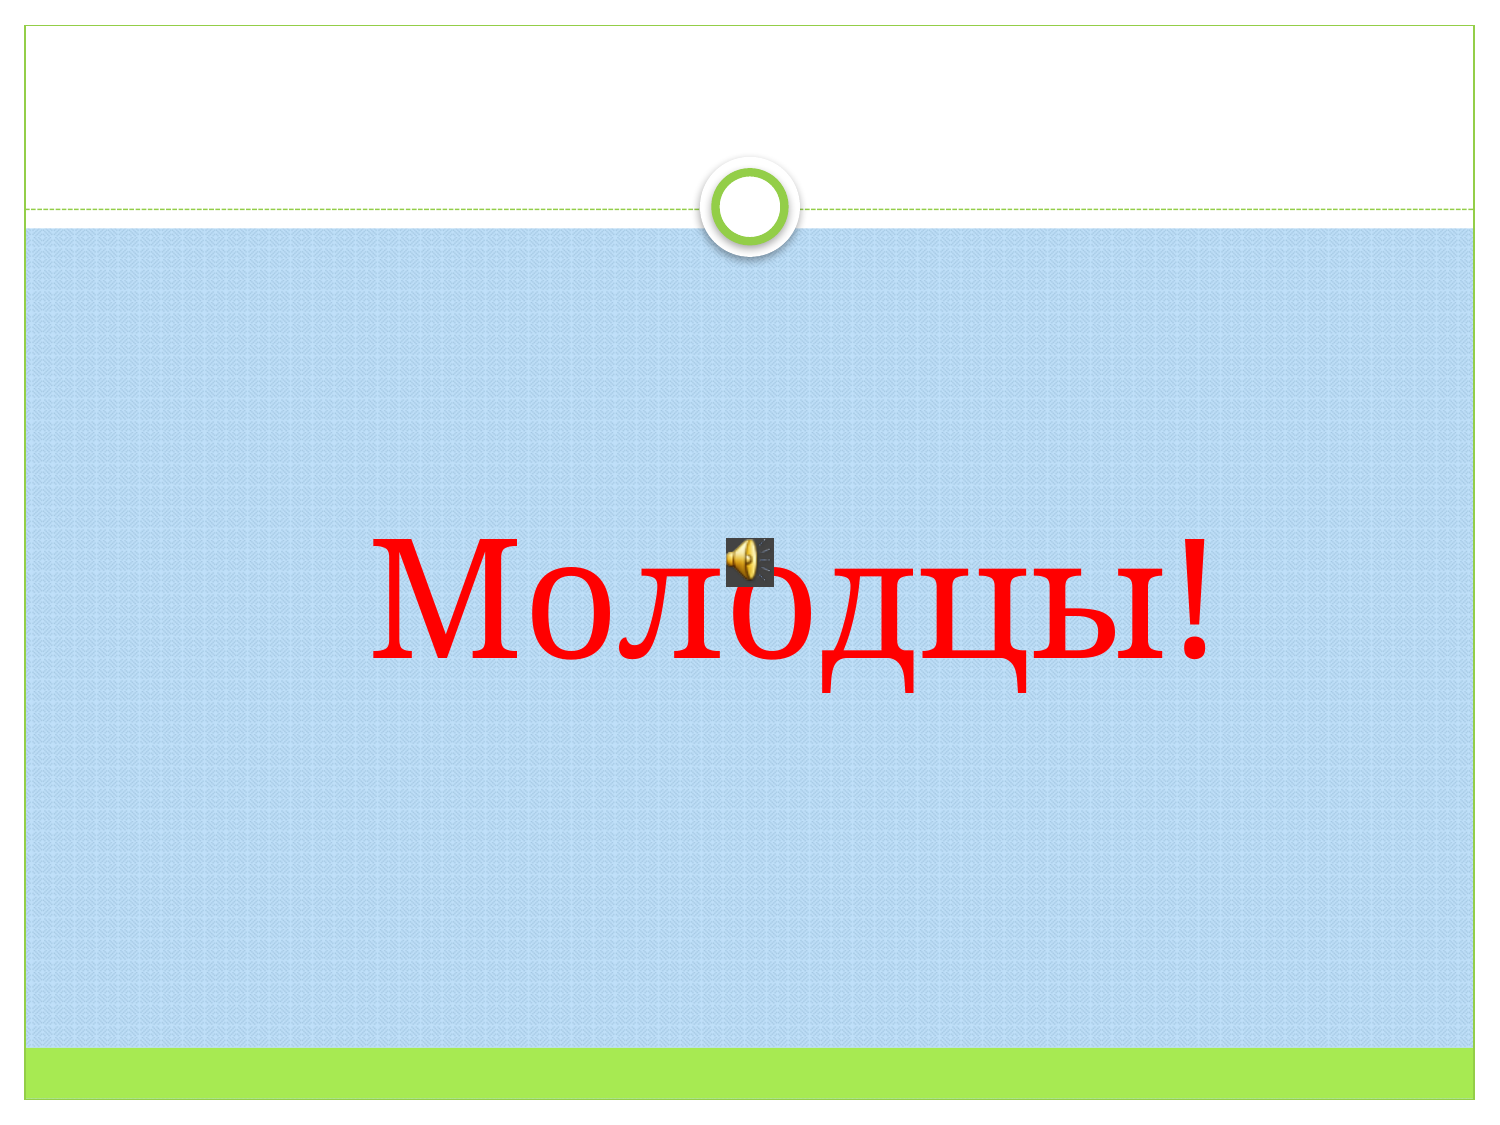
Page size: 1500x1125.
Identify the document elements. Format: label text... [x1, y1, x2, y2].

picture [724, 537, 776, 588]
list Молодцы! [49, 250, 1445, 1001]
